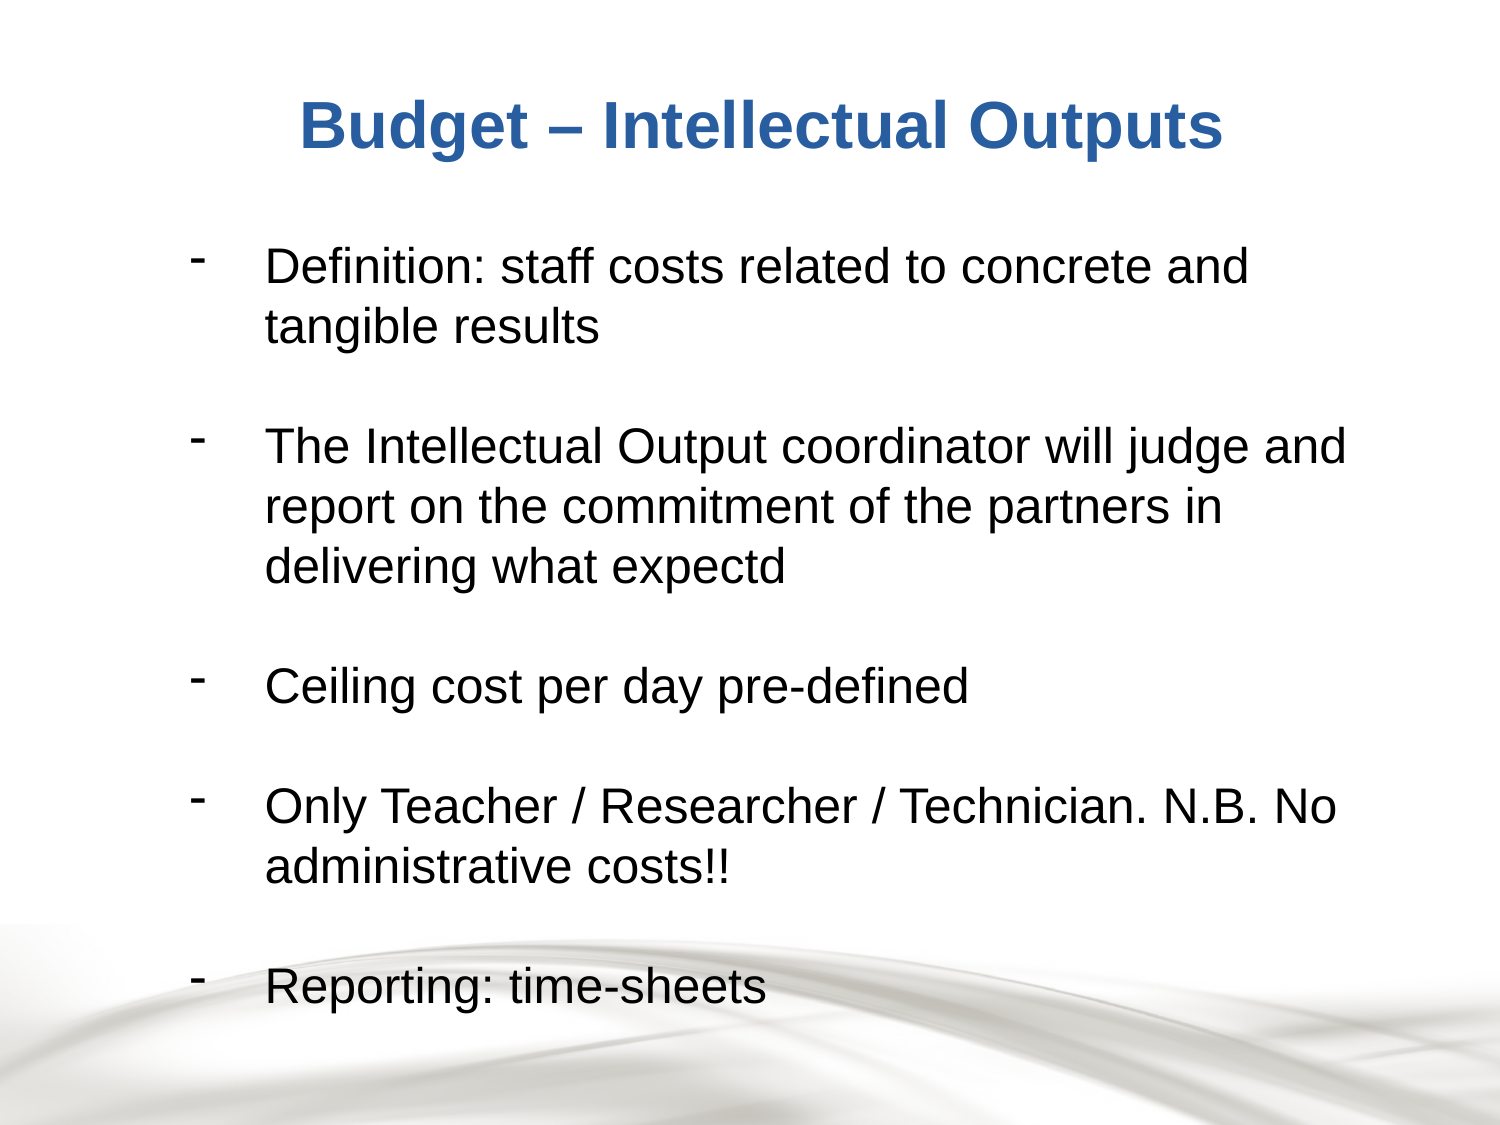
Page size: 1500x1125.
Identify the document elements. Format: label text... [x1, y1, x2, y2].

text_box Budget – Intellectual Outputs [49, 74, 1475, 170]
text_box Definition: staff costs related to concrete and tangible results The Intellectual Output coordinator will judge and report on the commitment of the partners in delivering what expectd Ceiling cost per day pre-defined Only Teacher / Researcher / Technician. N.B. No administrative costs!! Reporting: time-sheets [174, 226, 1438, 923]
picture [0, 924, 1500, 1125]
